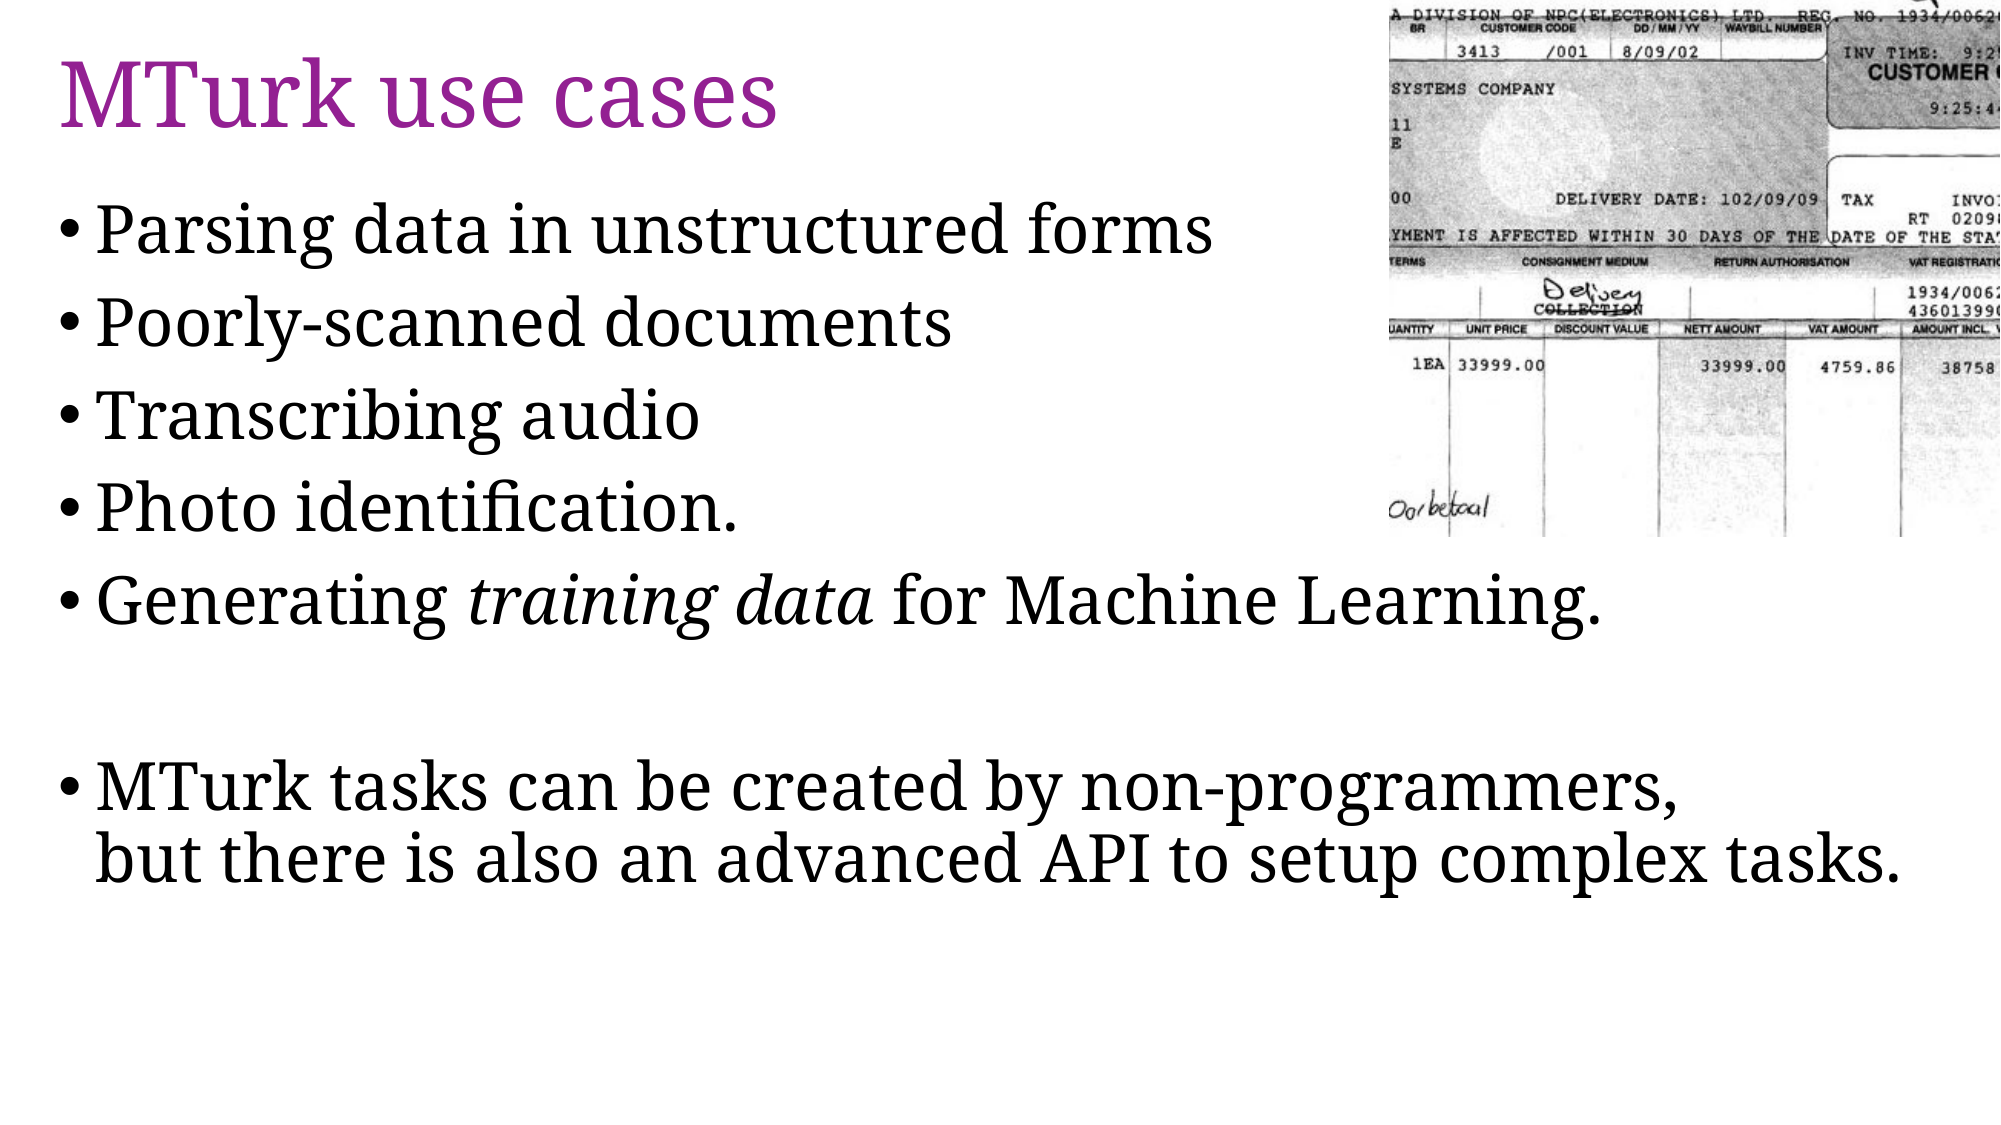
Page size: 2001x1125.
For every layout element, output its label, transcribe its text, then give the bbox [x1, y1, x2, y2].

list Parsing data in unstructured forms Poorly-scanned documents Transcribing audio Photo identification. Generating training data for Machine Learning. MTurk tasks can be created by non-programmers, but there is also an advanced API to setup complex tasks. [43, 188, 1953, 1106]
picture [1389, 0, 2000, 537]
title MTurk use cases [43, 25, 1389, 171]
